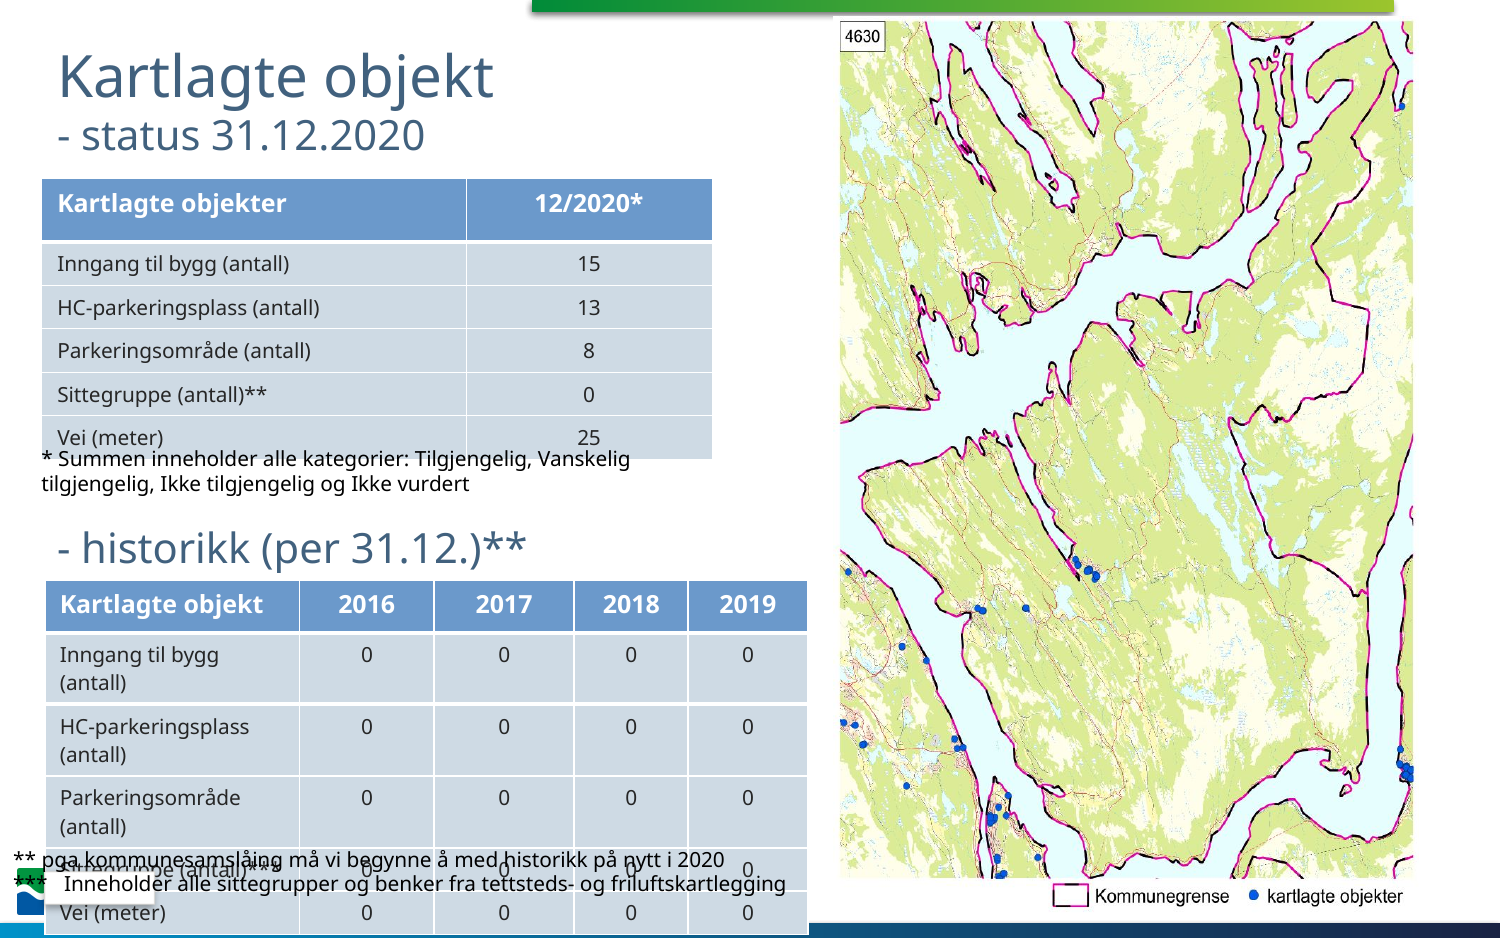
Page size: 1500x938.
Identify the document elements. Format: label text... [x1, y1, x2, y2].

table_cell Inngang til bygg (antall) [42, 244, 466, 285]
table_cell 0 [575, 635, 687, 702]
table_cell 0 [575, 904, 687, 934]
table_cell 0 [575, 777, 687, 838]
table_cell 25 [467, 416, 712, 459]
table_cell 0 [300, 904, 433, 934]
table_header Kartlagte objekter [42, 179, 466, 240]
table_cell HC-parkeringsplass (antall) [46, 706, 299, 775]
text_box * Summen inneholder alle kategorier: Tilgjengelig, Vanskelig tilgjengelig, Ikke tilgjengelig og Ikke vurdert [26, 438, 711, 504]
table_cell 0 [689, 777, 807, 847]
table_cell 0 [435, 706, 573, 775]
table_cell Parkeringsområde (antall) [46, 777, 299, 838]
text_box ** pga kommunesamslåing må vi begynne å med historikk på nytt i 2020 *** Inneholder alle sittegrupper og benker fra tettsteds- og friluftskartlegging [0, 838, 802, 904]
table_cell 15 [467, 244, 712, 285]
table_cell 0 [435, 904, 573, 934]
text_box - historikk (per 31.12.)** [42, 496, 828, 580]
table_cell 0 [689, 892, 807, 934]
table_cell 0 [467, 373, 712, 415]
picture [833, 16, 1419, 913]
table_cell Inngang til bygg (antall) [46, 635, 299, 702]
table_cell 8 [467, 329, 712, 372]
table_header 2016 [300, 581, 433, 631]
table_header 2019 [689, 581, 807, 631]
table_cell 0 [689, 706, 807, 775]
table_cell HC-parkeringsplass (antall) [42, 286, 466, 328]
table_cell 0 [575, 706, 687, 775]
table_cell 0 [300, 777, 433, 838]
table_cell Vei (meter) [42, 416, 466, 438]
table_cell Parkeringsområde (antall) [42, 329, 466, 372]
table_cell 0 [300, 635, 433, 702]
table_cell Sittegruppe (antall)** [42, 373, 466, 415]
table_cell 0 [435, 635, 573, 702]
table_cell Vei (meter) [46, 904, 299, 934]
table_header 2017 [435, 581, 573, 631]
table_cell 0 [435, 777, 573, 838]
table_header Kartlagte objekt [46, 581, 299, 631]
text_box Kartlagte objekt - status 31.12.2020 [42, 24, 828, 167]
table_cell 0 [802, 849, 807, 890]
table_cell 0 [689, 635, 807, 702]
table_header 12/2020* [467, 179, 712, 240]
table_header 2018 [575, 581, 687, 631]
table_cell 13 [467, 286, 712, 328]
table_cell 0 [300, 706, 433, 775]
